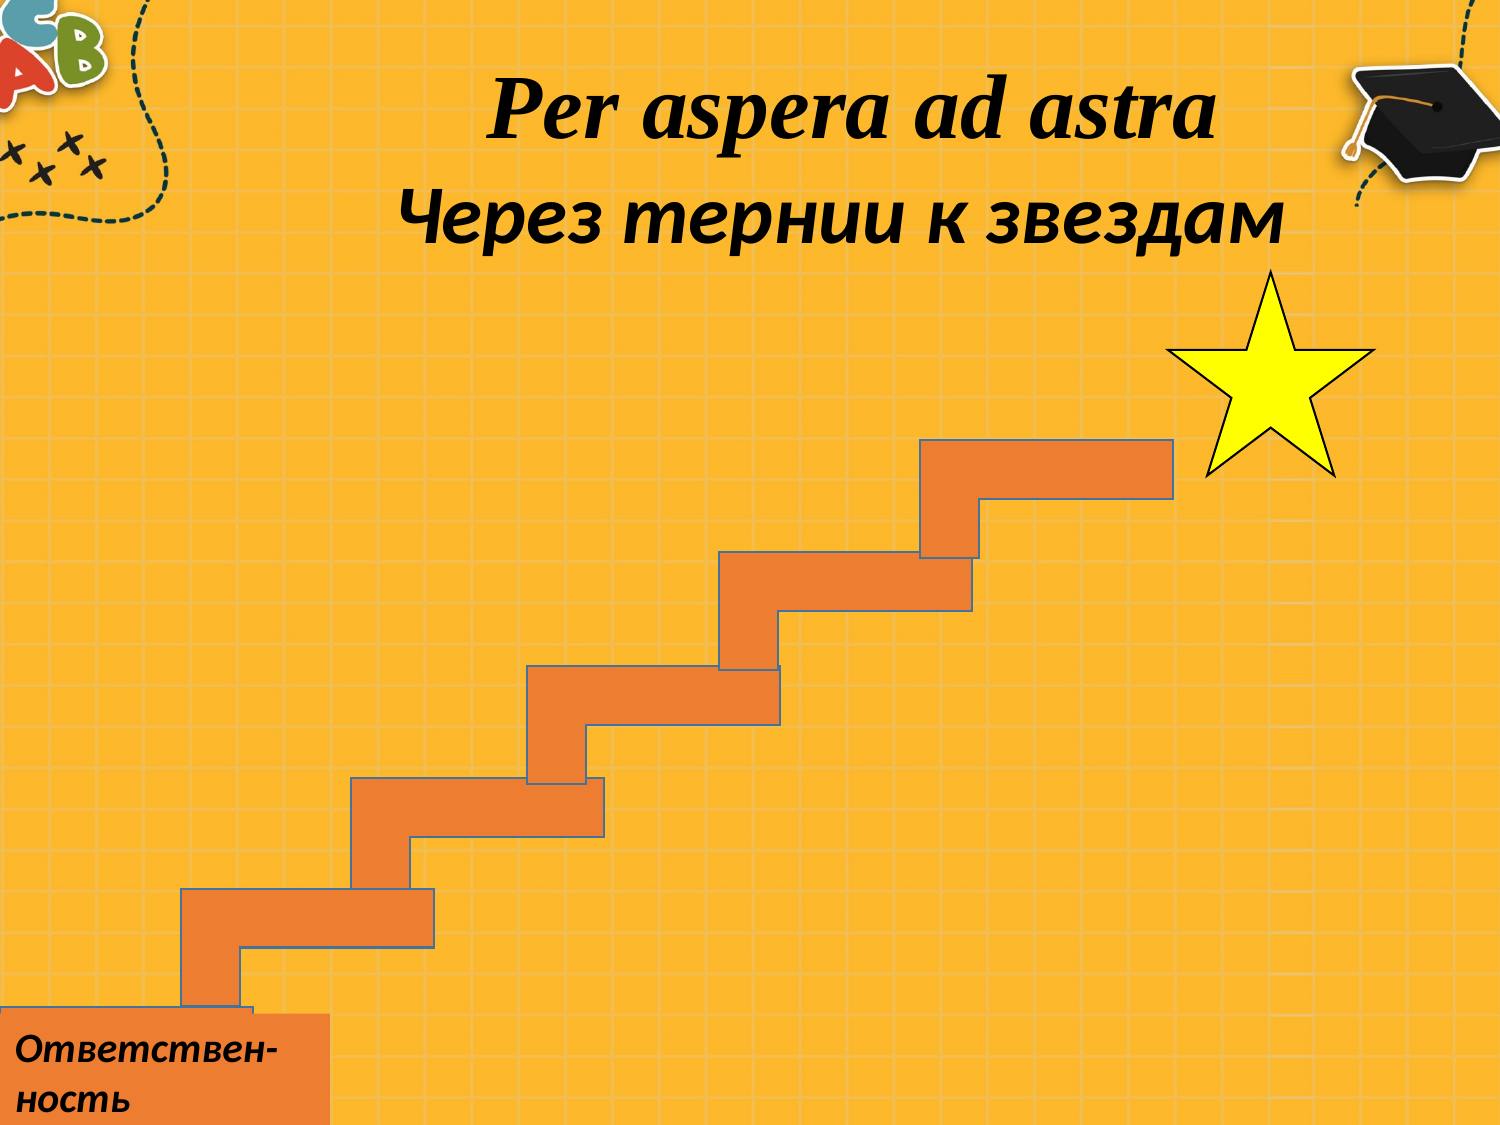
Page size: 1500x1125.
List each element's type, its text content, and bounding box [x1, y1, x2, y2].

text_box [350, 777, 605, 888]
title Per aspera ad astra [206, 0, 1500, 218]
text_box [180, 888, 435, 1006]
picture [0, 0, 1500, 1125]
list Через тернии к звездам [216, 164, 1466, 294]
text_box [1164, 268, 1377, 479]
text_box [0, 1006, 254, 1013]
text_box [718, 551, 973, 671]
text_box [526, 665, 781, 785]
text_box [919, 439, 1174, 559]
text_box Ответствен-ность [0, 1013, 330, 1125]
